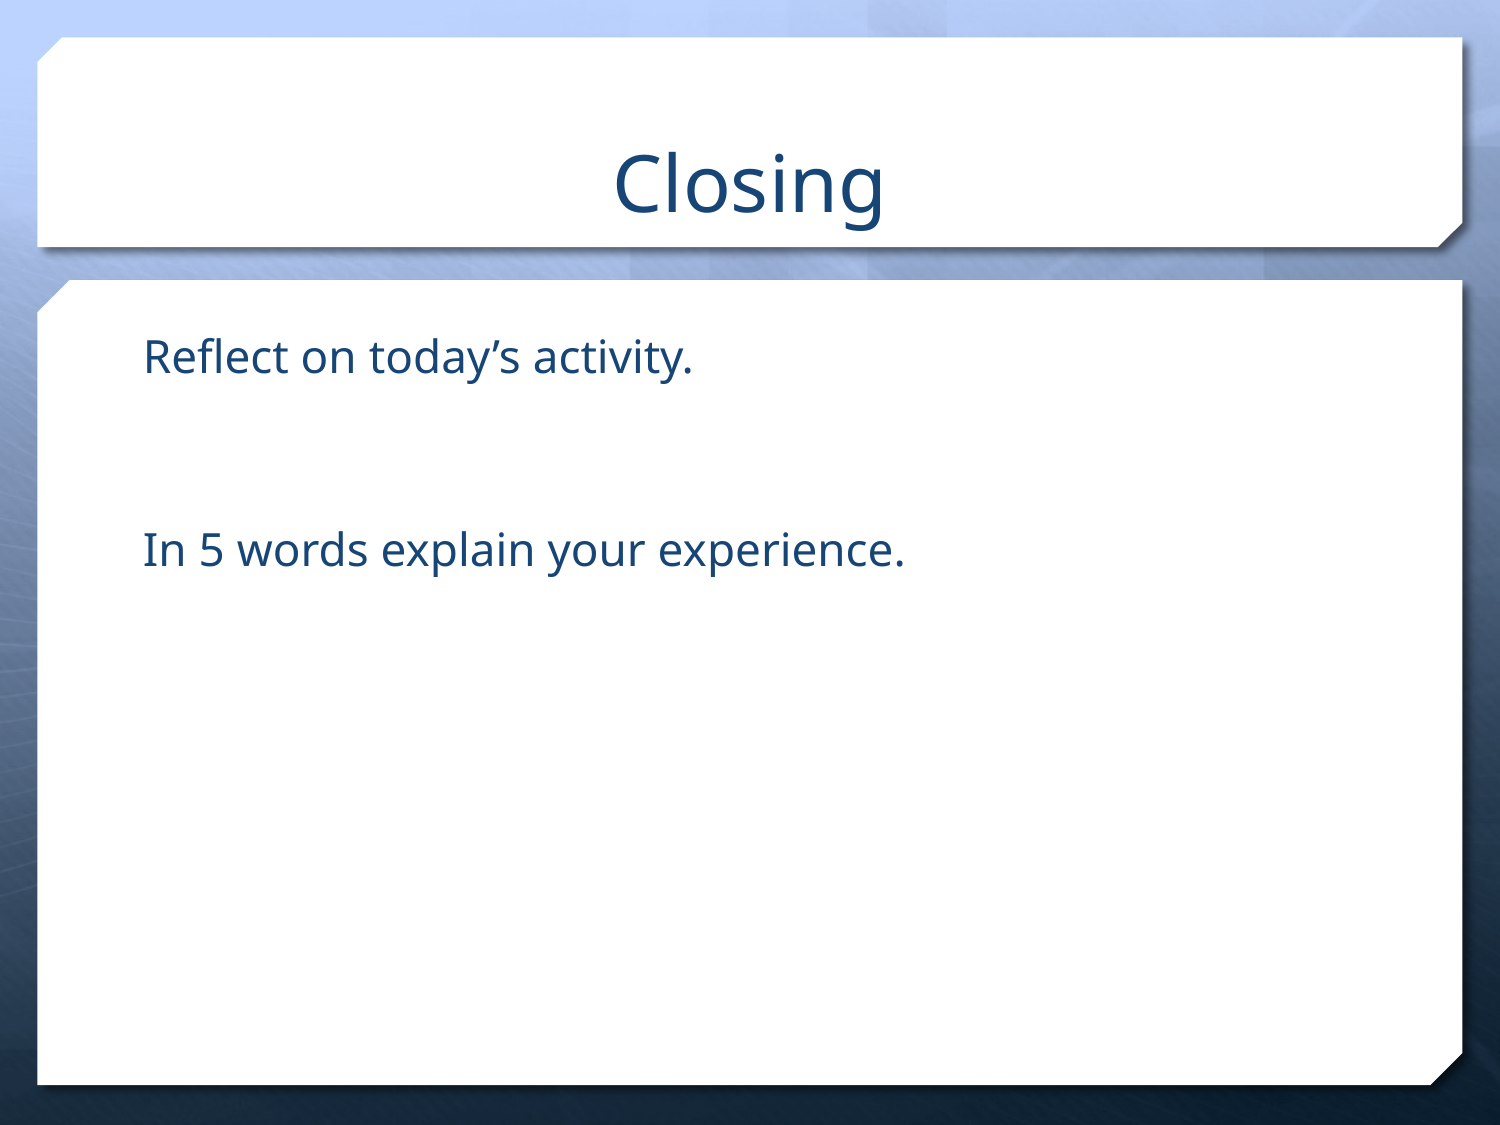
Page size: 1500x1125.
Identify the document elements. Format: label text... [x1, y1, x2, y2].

list Reflect on today’s activity. In 5 words explain your experience. [127, 319, 1372, 978]
title Closing [127, 48, 1372, 236]
